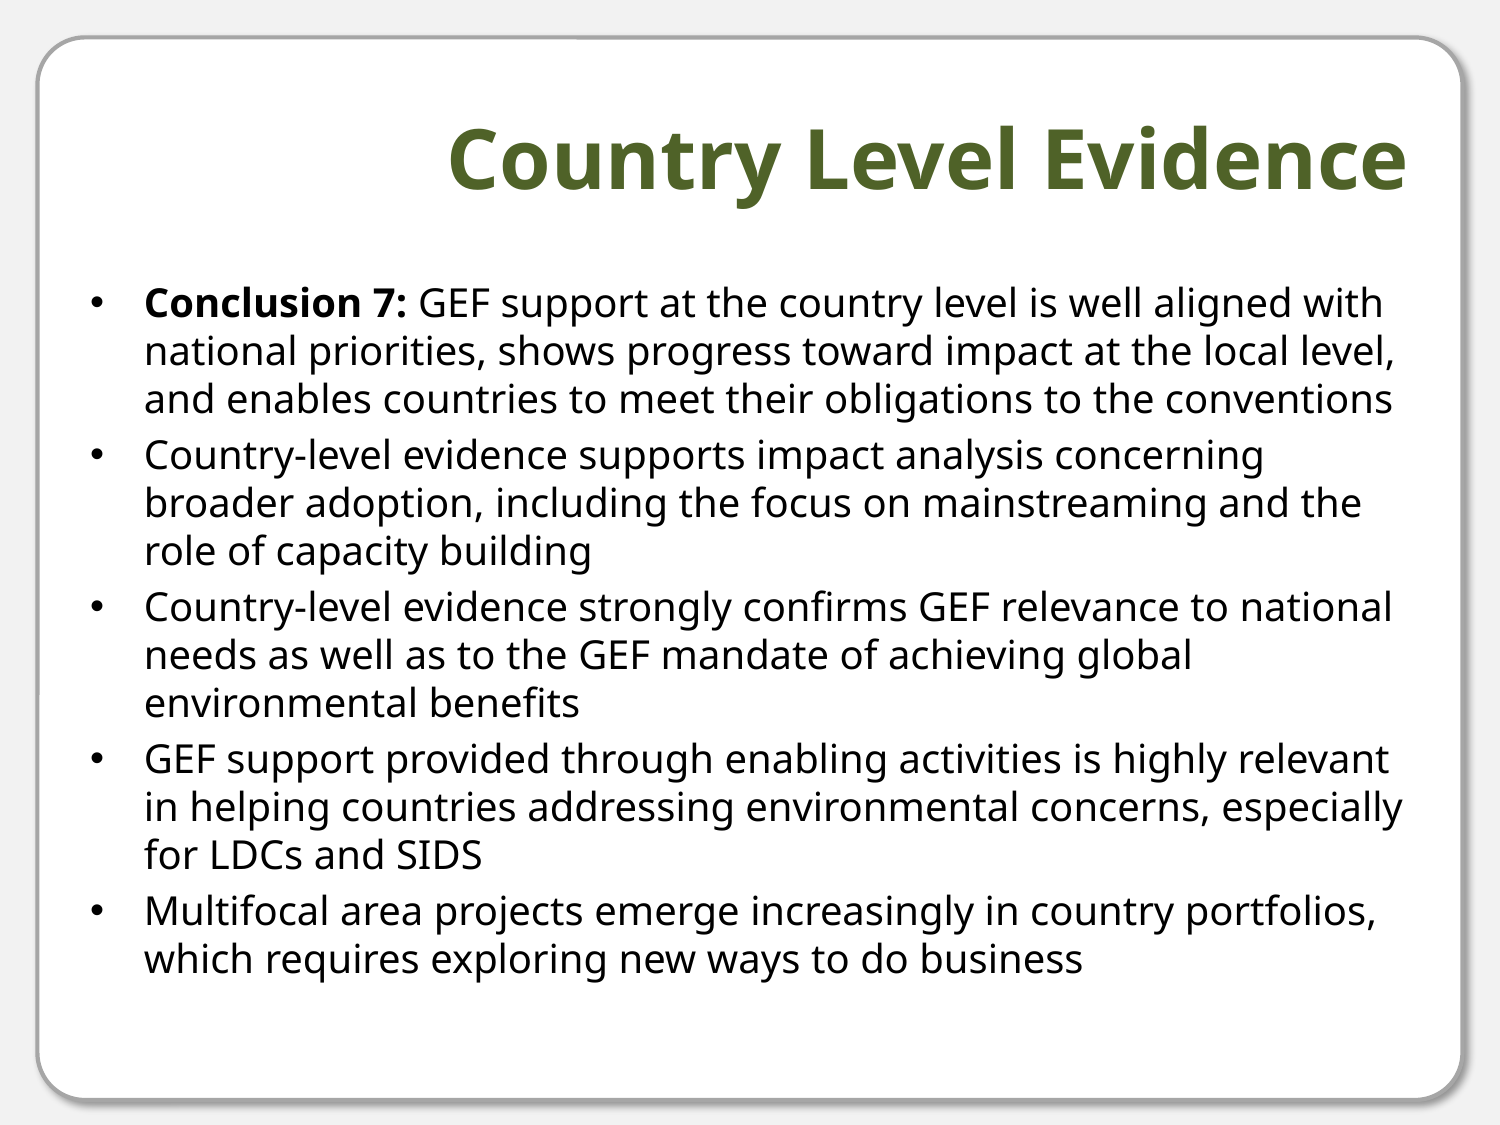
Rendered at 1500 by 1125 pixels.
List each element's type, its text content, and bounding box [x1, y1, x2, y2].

title Country Level Evidence [75, 62, 1425, 250]
list Conclusion 7: GEF support at the country level is well aligned with national priorities, shows progress toward impact at the local level, and enables countries to meet their obligations to the conventions Country-level evidence supports impact analysis concerning broader adoption, including the focus on mainstreaming and the role of capacity building Country-level evidence strongly confirms GEF relevance to national needs as well as to the GEF mandate of achieving global environmental benefits GEF support provided through enabling activities is highly relevant in helping countries addressing environmental concerns, especially for LDCs and SIDS Multifocal area projects emerge increasingly in country portfolios, which requires exploring new ways to do business [75, 270, 1425, 1013]
